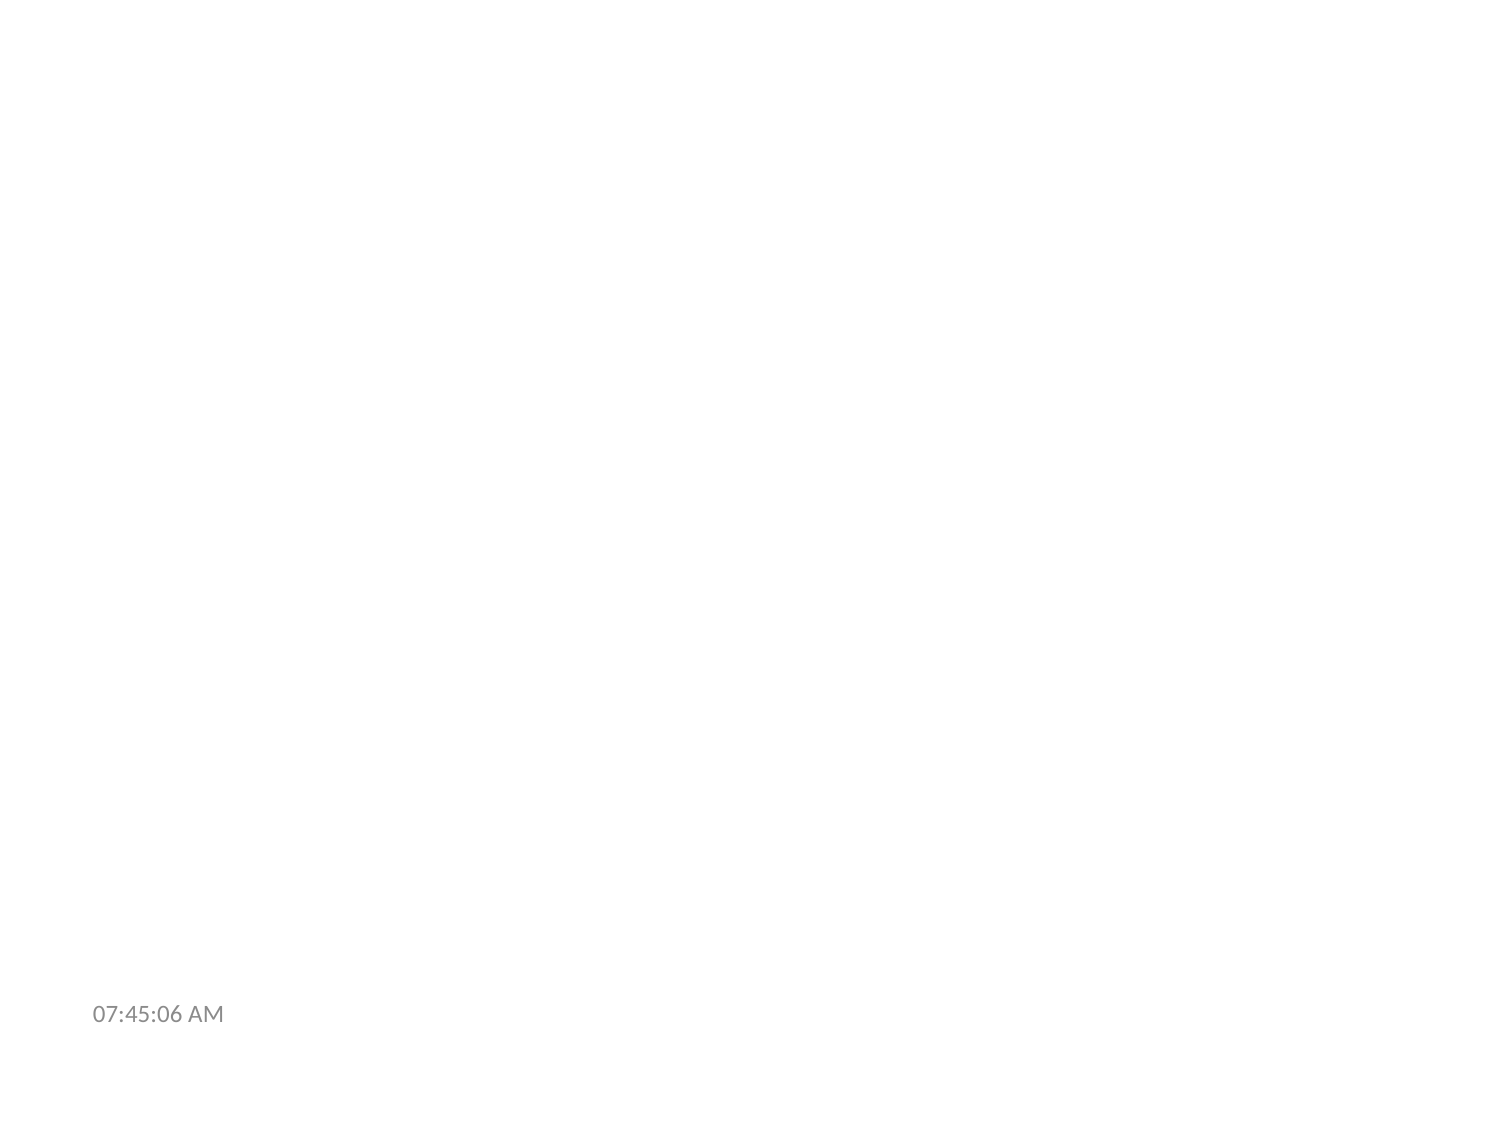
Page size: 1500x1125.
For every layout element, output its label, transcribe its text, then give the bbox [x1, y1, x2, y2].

text_box 3:35:09 PM [77, 982, 428, 1043]
